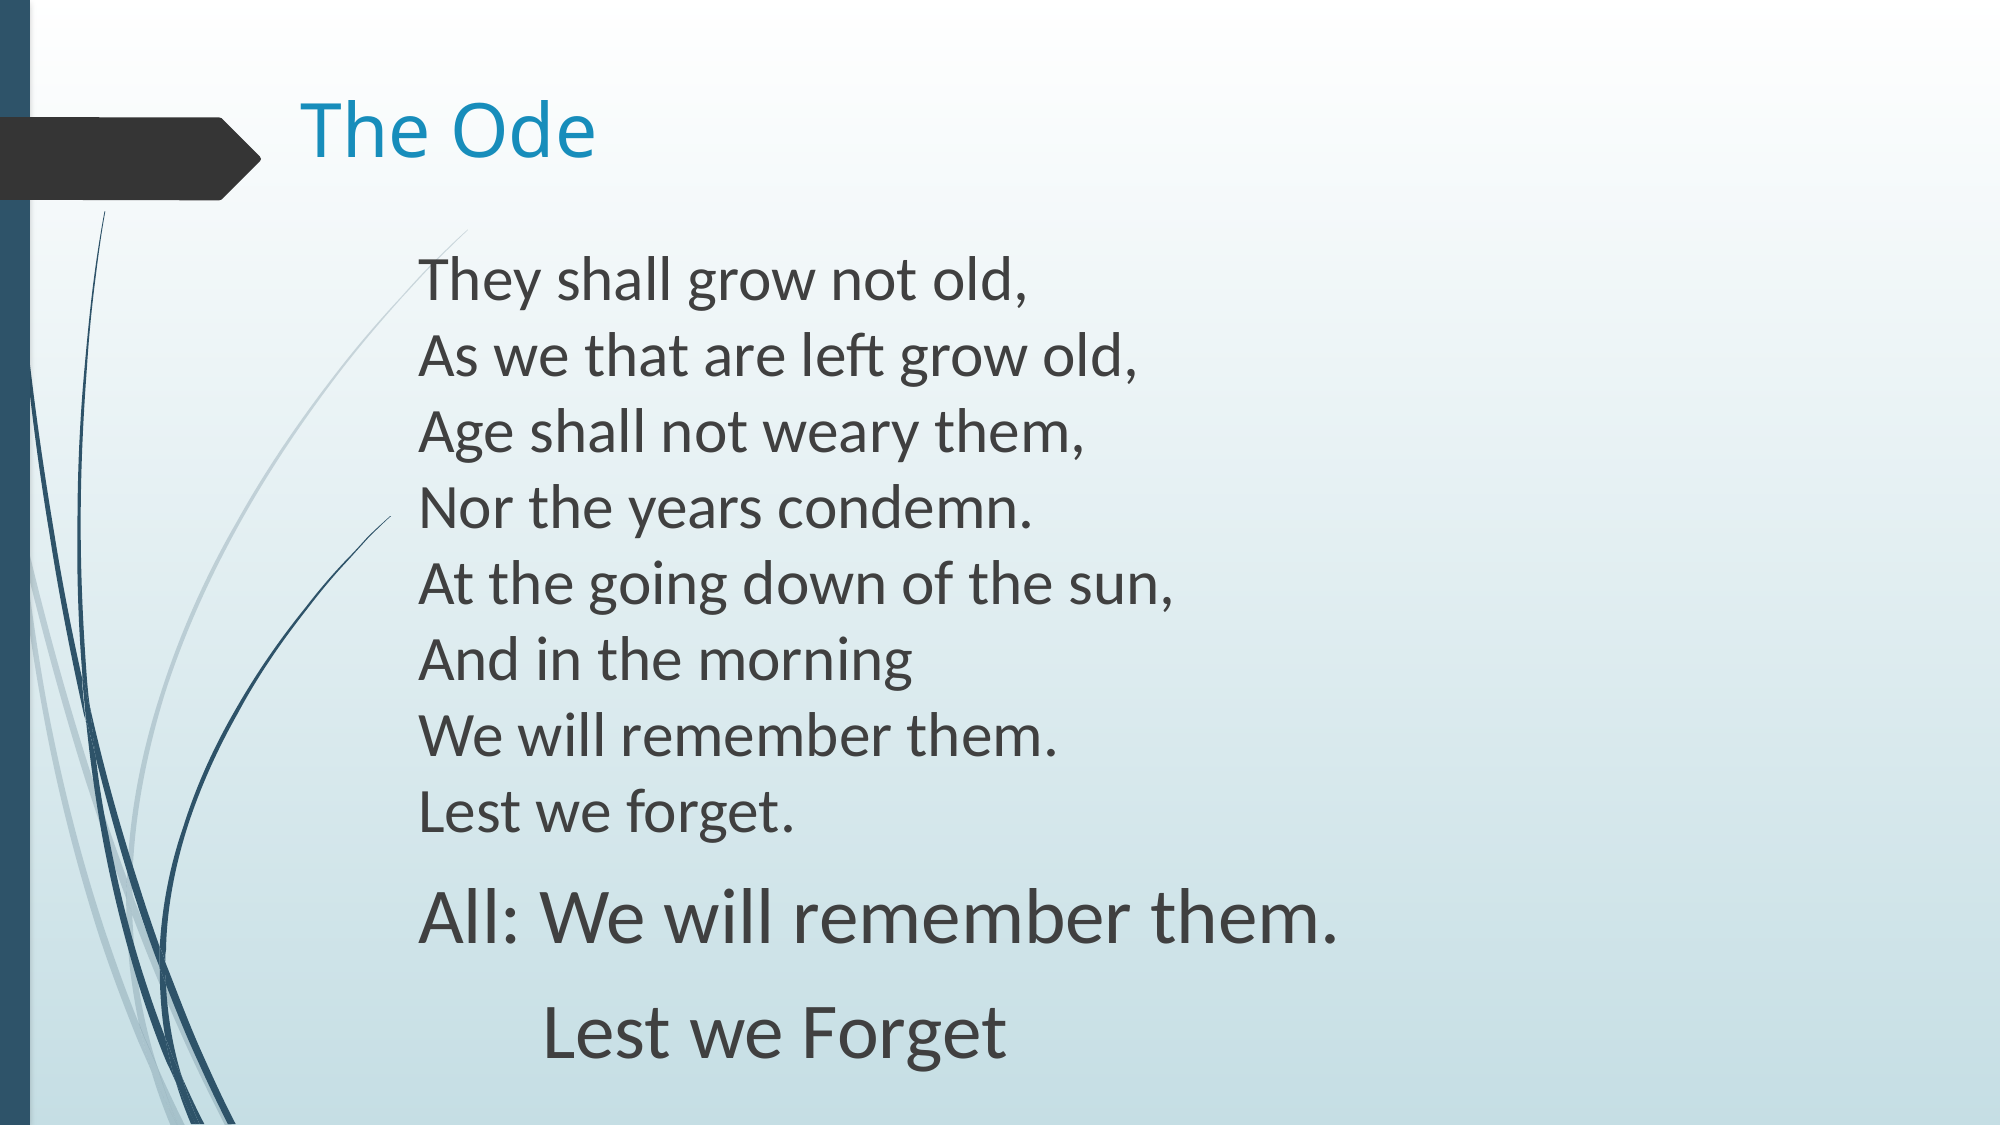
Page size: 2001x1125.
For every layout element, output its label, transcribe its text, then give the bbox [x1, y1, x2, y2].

list They shall grow not old, As we that are left grow old, Age shall not weary them, Nor the years condemn. At the going down of the sun, And in the morning We will remember them. Lest we forget. All: We will remember them. Lest we Forget [242, 229, 1791, 1091]
title The Ode [285, 74, 1748, 229]
